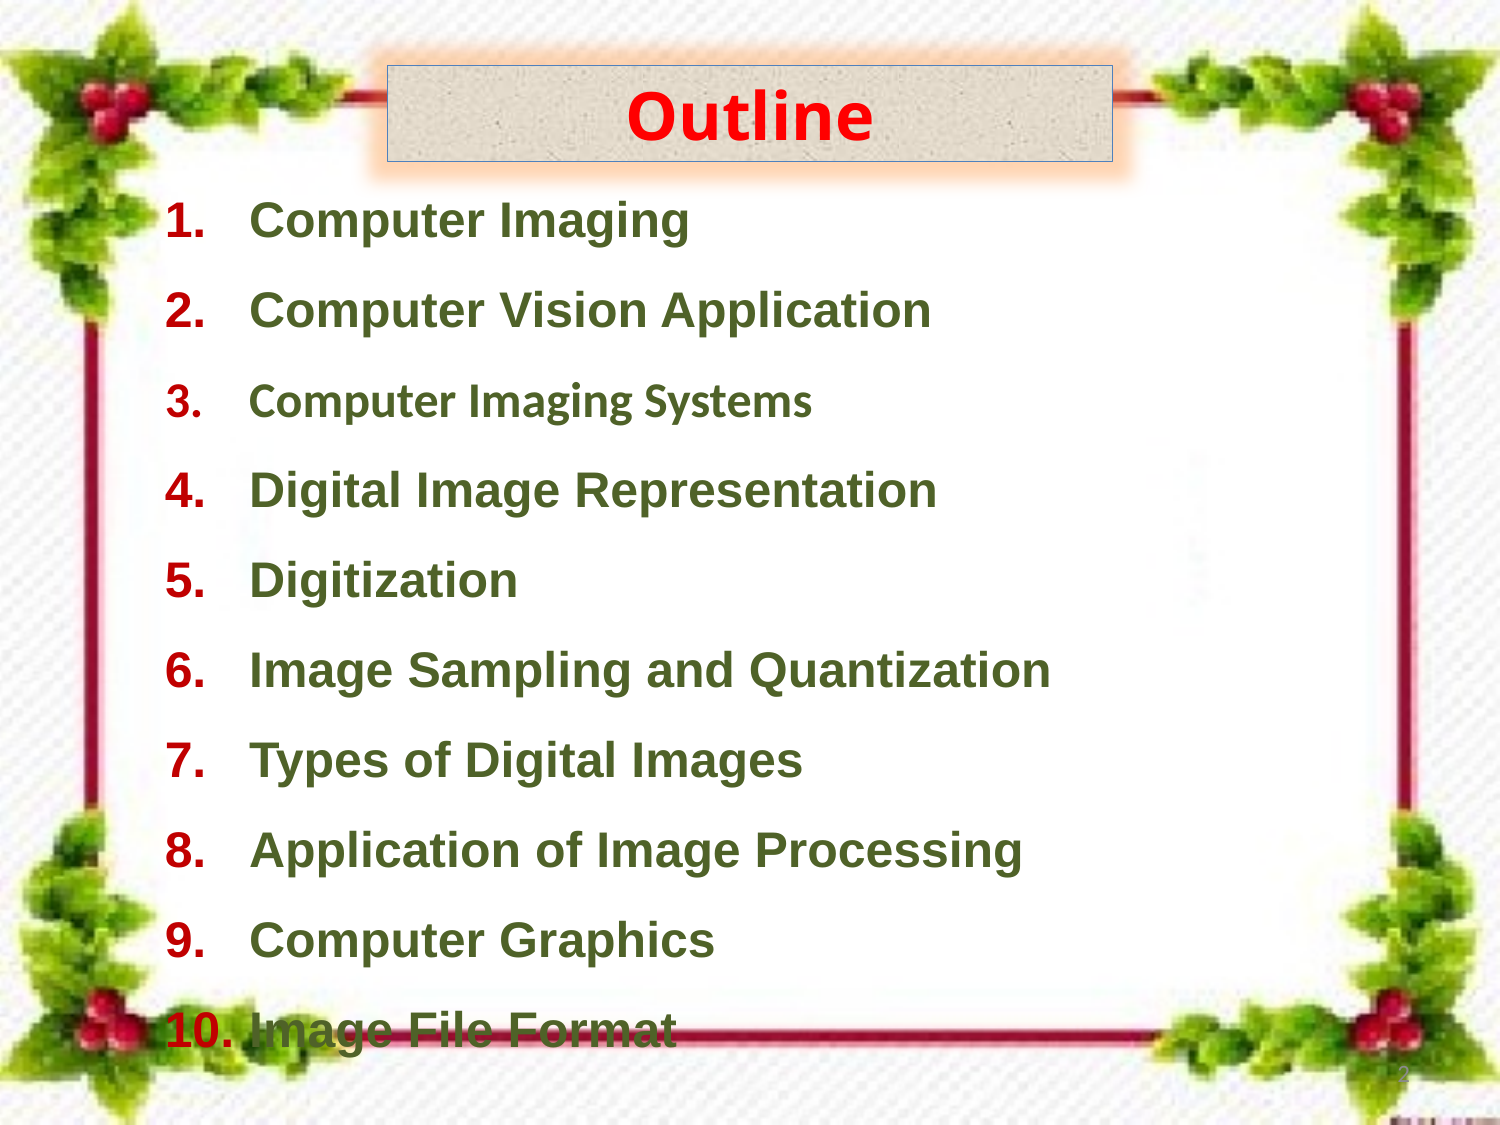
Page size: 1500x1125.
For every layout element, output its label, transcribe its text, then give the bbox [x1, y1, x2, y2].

text_box Computer Imaging Computer Vision Application Computer Imaging Systems Digital Image Representation Digitization Image Sampling and Quantization Types of Digital Images Application of Image Processing Computer Graphics Image File Format [150, 149, 1388, 1065]
slide_number 2 [1074, 1042, 1425, 1103]
picture [0, 0, 1500, 1125]
text_box Outline [387, 65, 1113, 162]
